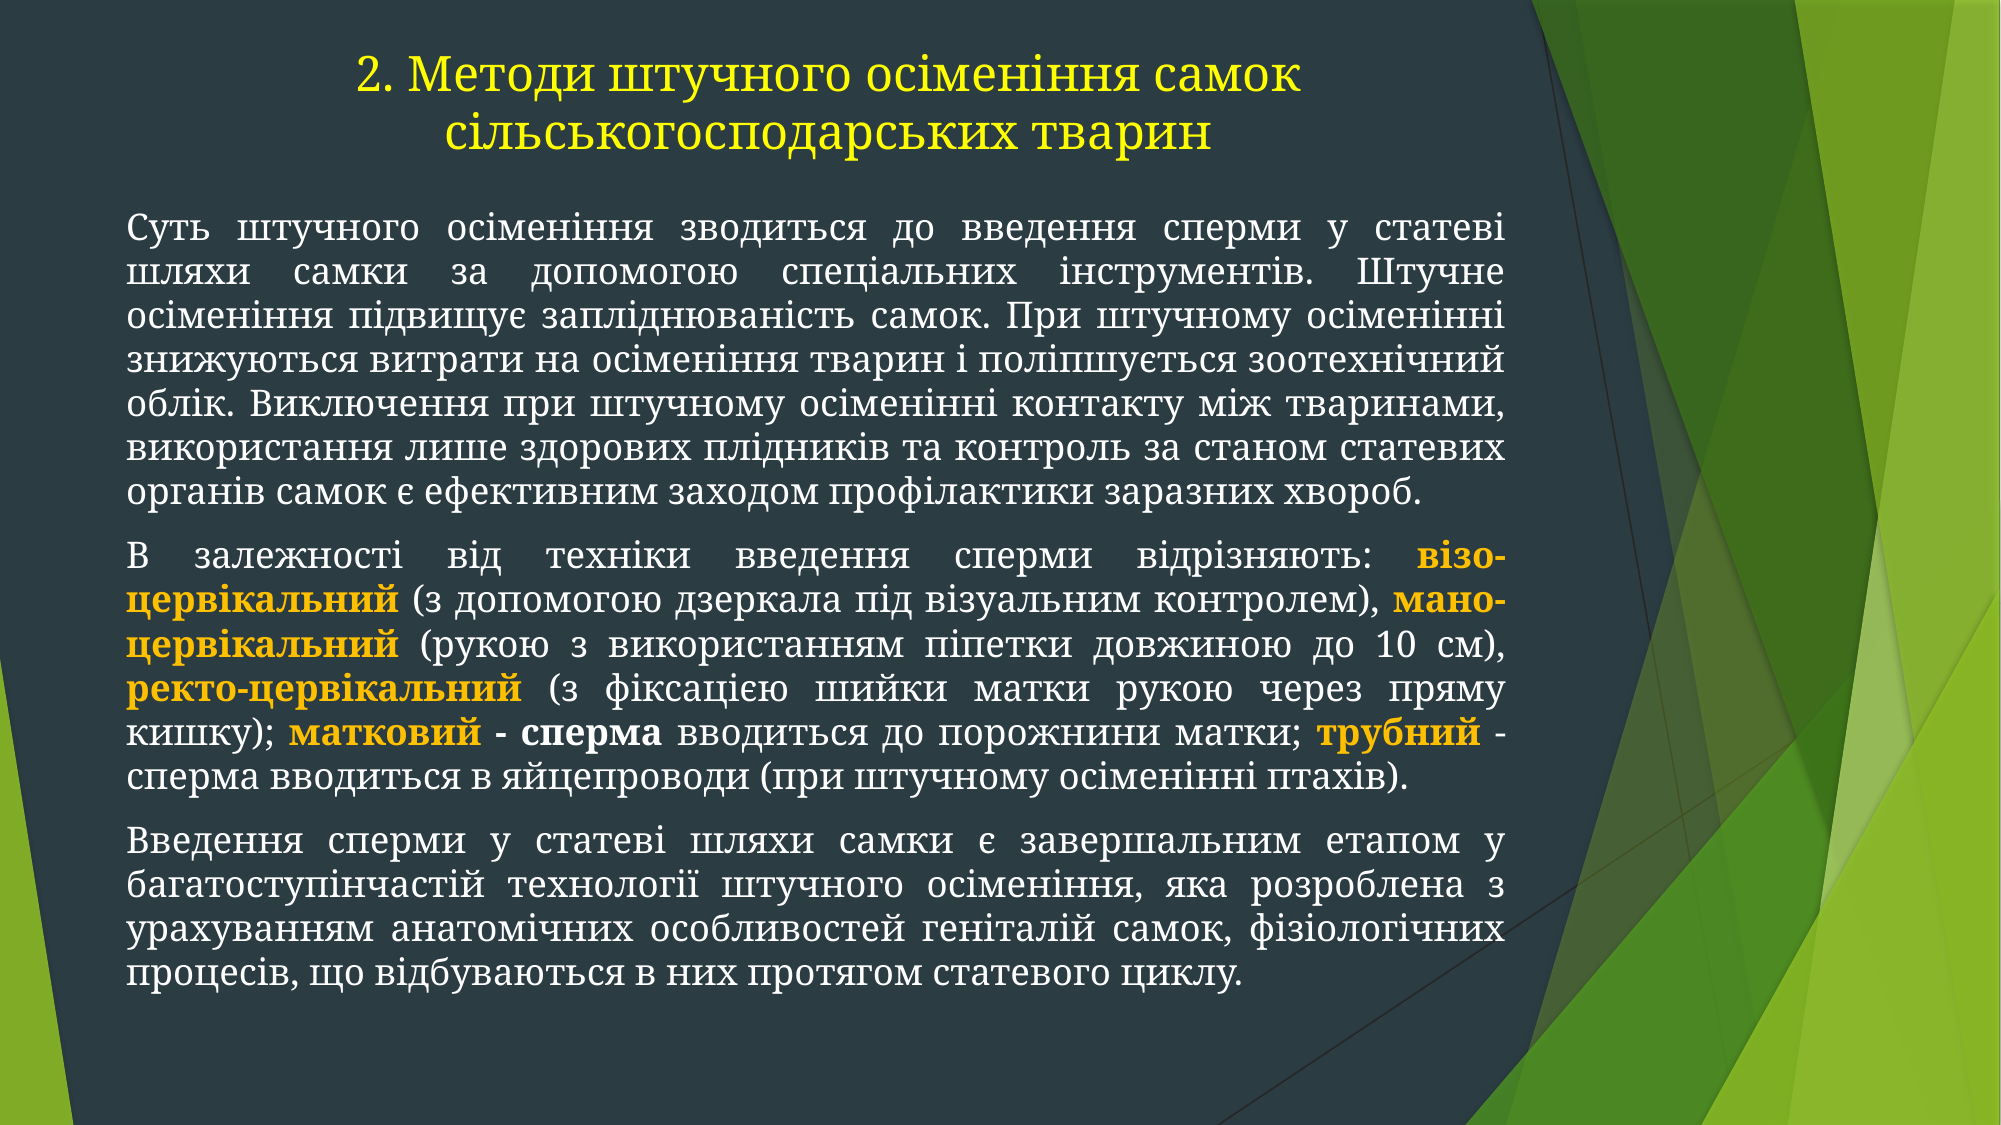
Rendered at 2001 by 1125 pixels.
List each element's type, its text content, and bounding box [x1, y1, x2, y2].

title 2. Методи штучного осіменіння самок сільськогосподарських тварин [123, 35, 1534, 168]
list Суть штучного осіменіння зводиться до введення сперми у статеві шляхи самки за допомогою спеціальних інструментів. Штучне осіменіння підвищує запліднюваність самок. При штучному осіменінні знижуються витрати на осіменіння тварин і поліпшується зоотехнічний облік. Виключення при штучному осіменінні контакту між тваринами, використання лише здорових плідників та контроль за станом статевих органів самок є ефективним заходом профілактики заразних хвороб. В залежності від техніки введення сперми відрізняють: візо-цервікальний (з допомогою дзеркала під візуальним контролем), мано-цервікальний (рукою з використанням піпетки довжиною до 10 см), ректо-цервікальний (з фіксацією шийки матки рукою через пряму кишку); матковий - сперма вводиться до порожнини матки; трубний - сперма вводиться в яйцепроводи (при штучному осіменінні птахів). Введення сперми у статеві шляхи самки є завершальним етапом у багатоступінчастій технології штучного осіменіння, яка розроблена з урахуванням анатомічних особливостей геніталій самок, фізіологічних процесів, що відбуваються в них протягом статевого циклу. [111, 195, 1522, 1019]
